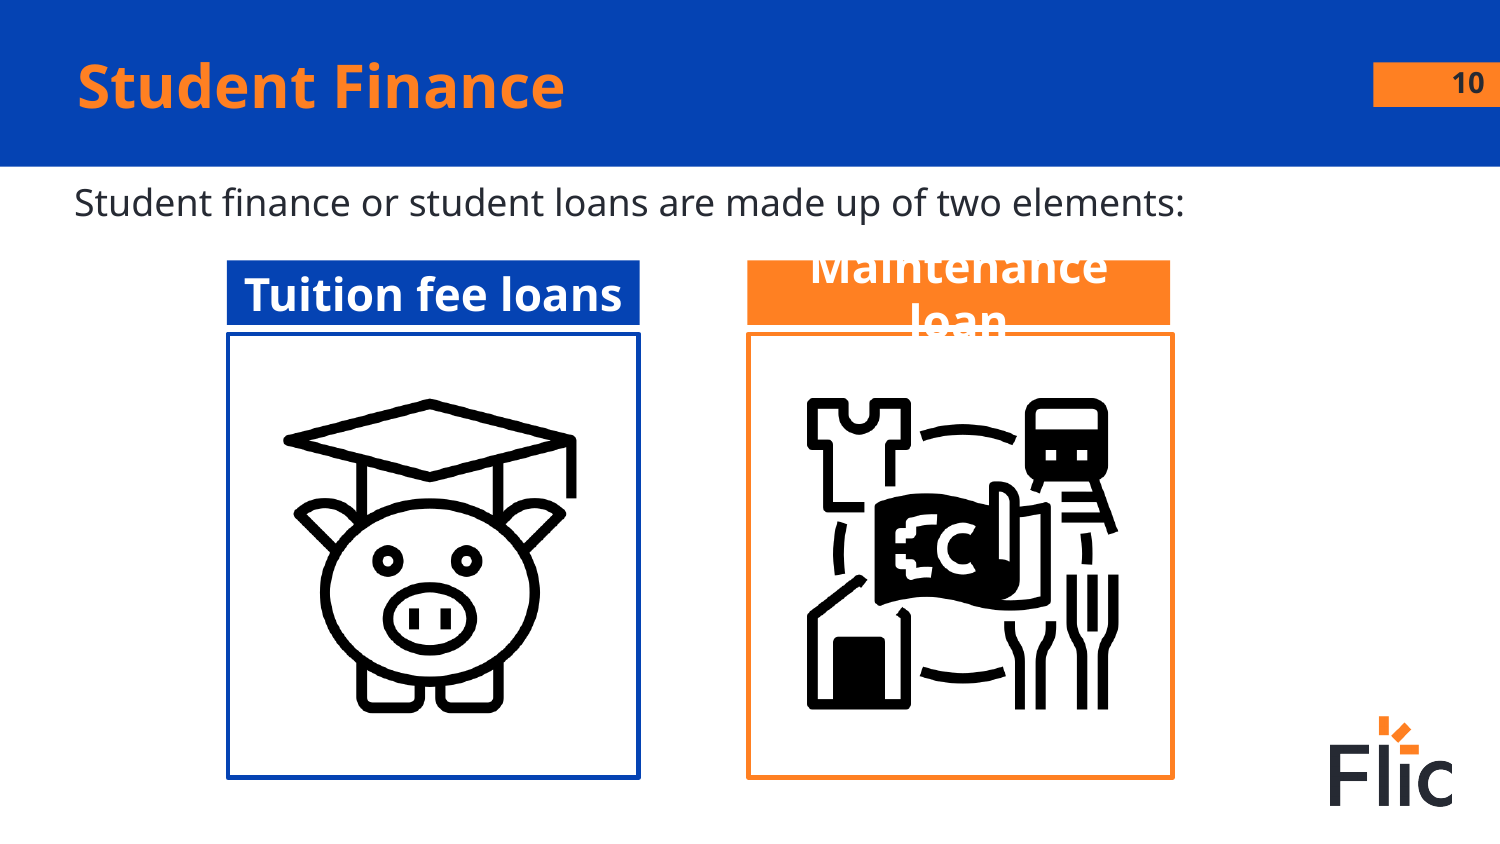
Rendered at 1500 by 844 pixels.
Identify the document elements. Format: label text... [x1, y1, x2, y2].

text_box Tuition fee loans [226, 260, 640, 325]
text_box Student finance or student loans are made up of two elements: [59, 164, 1359, 285]
text_box Maintenance loan [747, 260, 1171, 325]
title Student Finance [62, 41, 998, 127]
slide_number 10 [1410, 49, 1500, 115]
picture [1330, 716, 1452, 807]
picture [750, 335, 1171, 776]
picture [229, 335, 637, 776]
